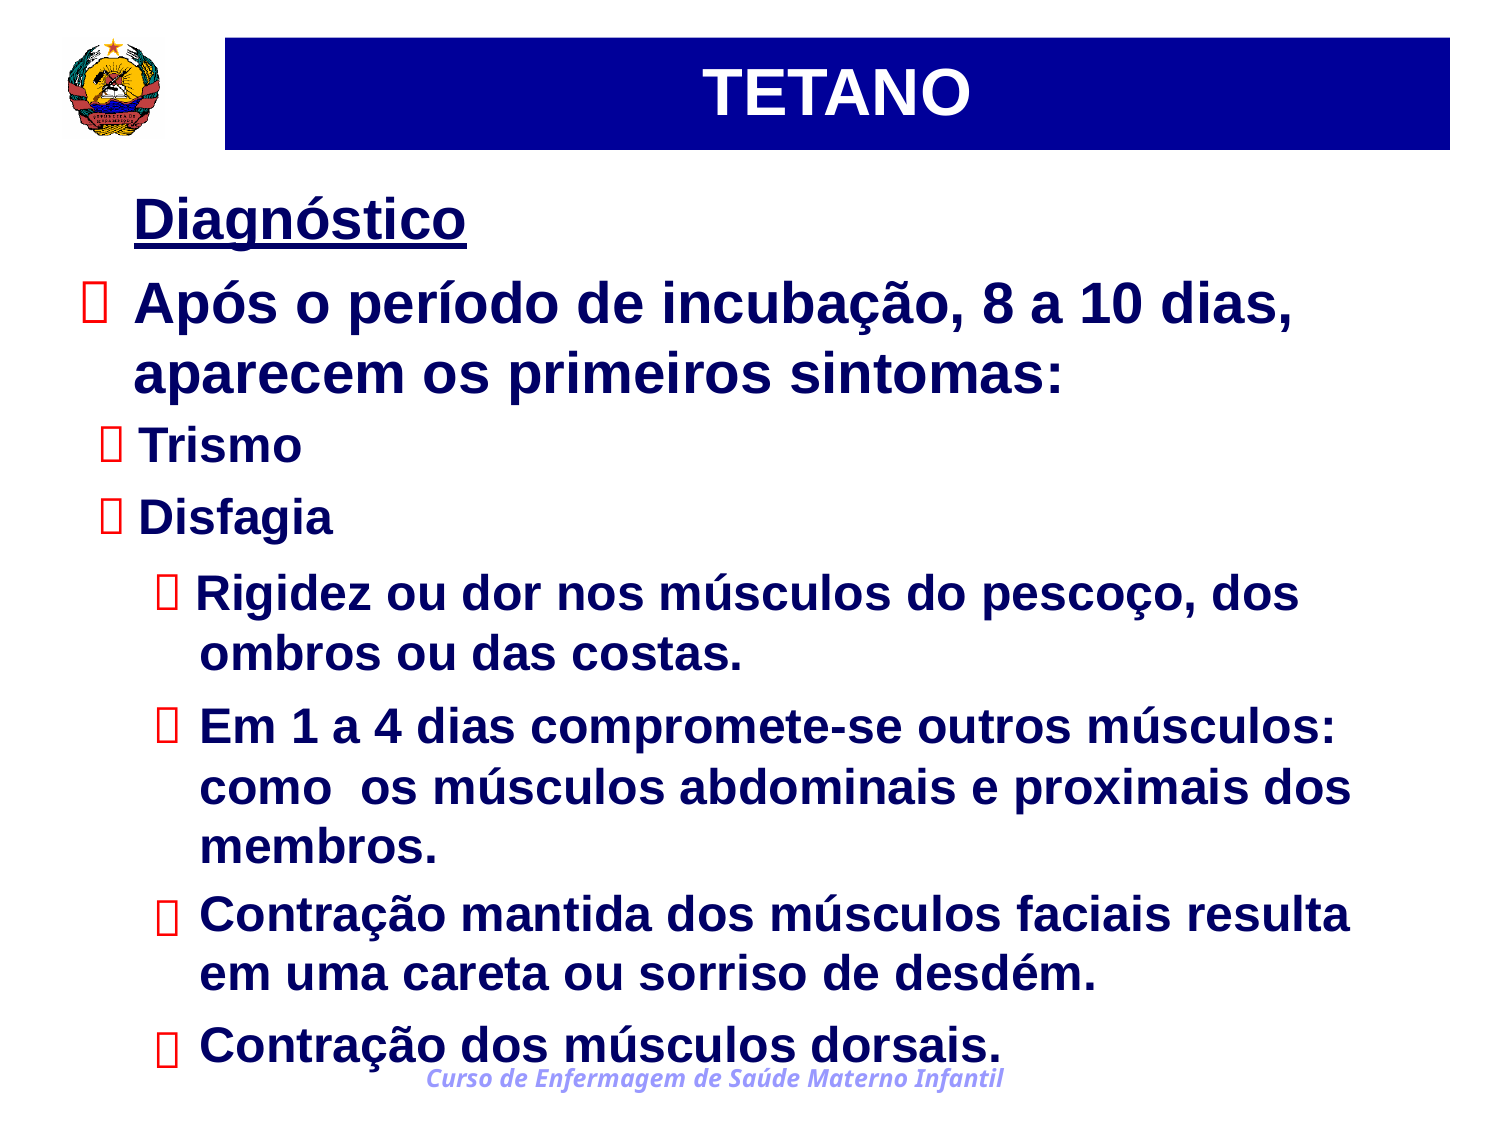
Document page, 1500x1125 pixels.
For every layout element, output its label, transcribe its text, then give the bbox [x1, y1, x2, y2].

text_box como [197, 760, 343, 815]
text_box Em 1 a 4 dias compromete-se outros músculos: [197, 700, 1346, 755]
text_box TETANO [225, 37, 1450, 150]
text_box [62, 37, 165, 139]
text_box  [150, 892, 185, 947]
text_box Curso de Enfermagem de Saúde Materno Infantil [423, 1064, 1118, 1094]
text_box  [150, 1024, 185, 1079]
text_box membros. Contração mantida dos músculos faciais resulta em uma careta ou sorriso de desdém. Contração dos músculos dorsais. [197, 820, 1360, 1079]
text_box Diagnóstico  Após o período de incubação, 8 a 10 dias, aparecem os primeiros sintomas:  Trismo  Disfagia  Rigidez ou dor nos músculos do pescoço, dos ombros ou das costas. [75, 189, 1313, 683]
text_box os músculos abdominais e proximais dos [358, 760, 1362, 815]
text_box  [150, 700, 185, 755]
